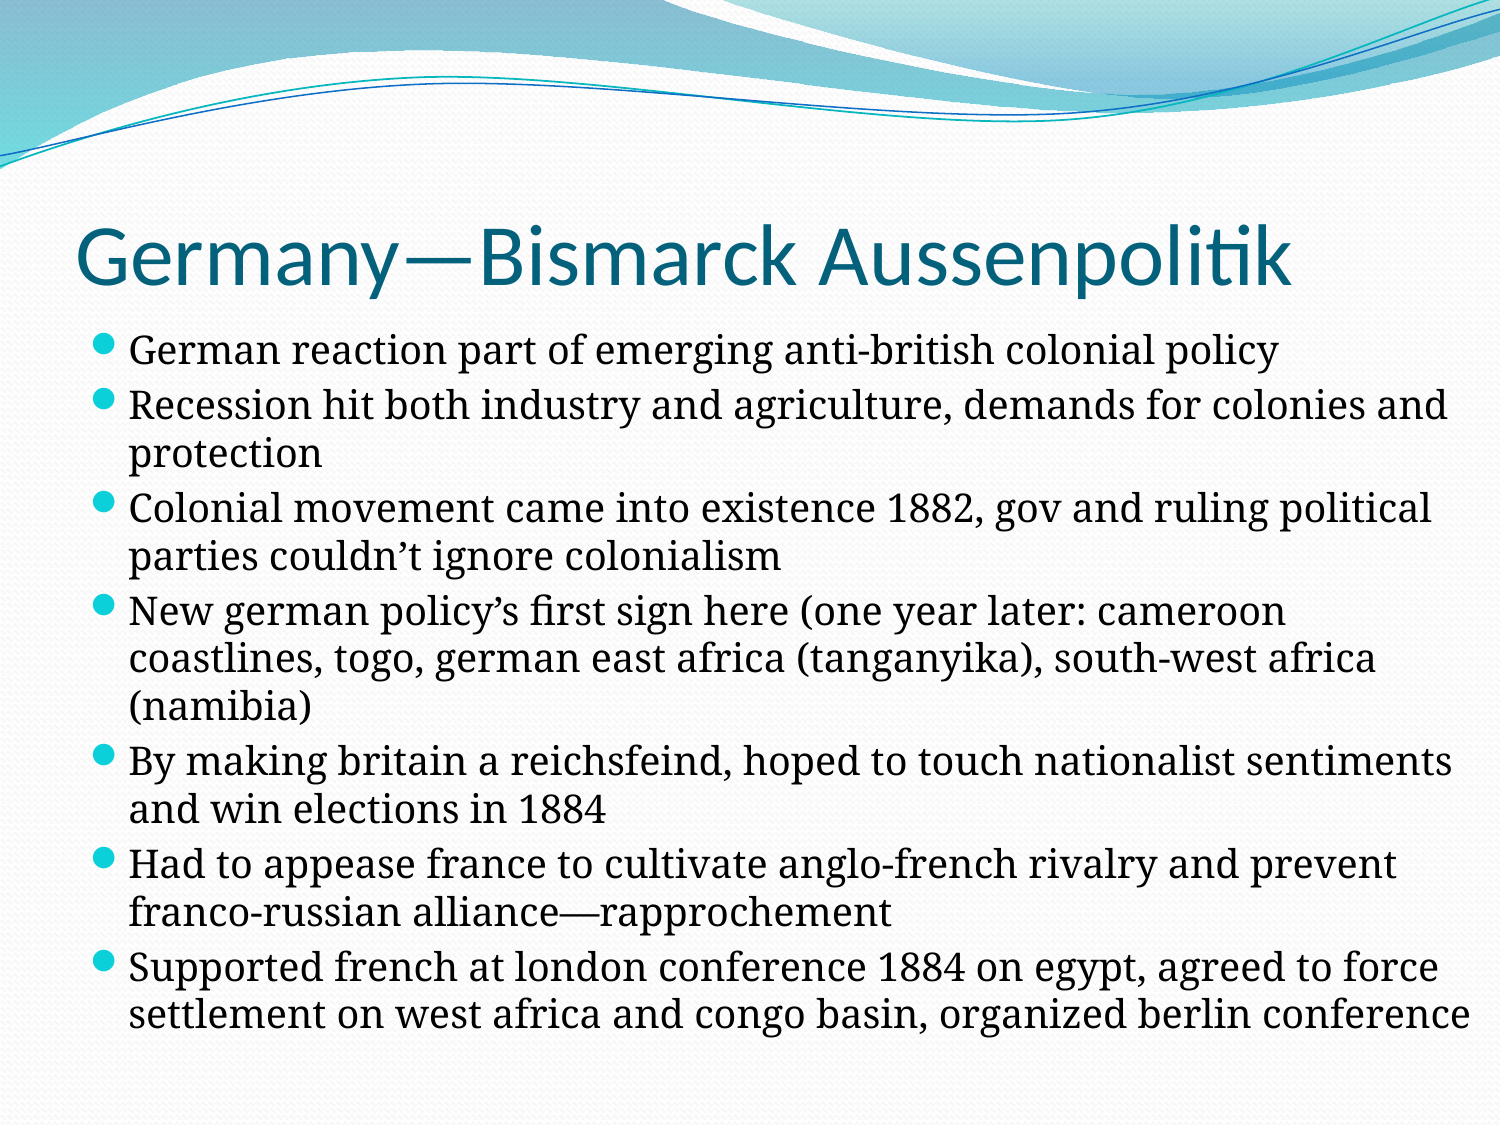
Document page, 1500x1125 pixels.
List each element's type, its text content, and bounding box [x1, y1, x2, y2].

list German reaction part of emerging anti-british colonial policy Recession hit both industry and agriculture, demands for colonies and protection Colonial movement came into existence 1882, gov and ruling political parties couldn’t ignore colonialism New german policy’s first sign here (one year later: cameroon coastlines, togo, german east africa (tanganyika), south-west africa (namibia) By making britain a reichsfeind, hoped to touch nationalist sentiments and win elections in 1884 Had to appease france to cultivate anglo-french rivalry and prevent franco-russian alliance—rapprochement Supported french at london conference 1884 on egypt, agreed to force settlement on west africa and congo basin, organized berlin conference [75, 317, 1500, 1100]
title Germany—Bismarck Aussenpolitik [75, 115, 1425, 303]
